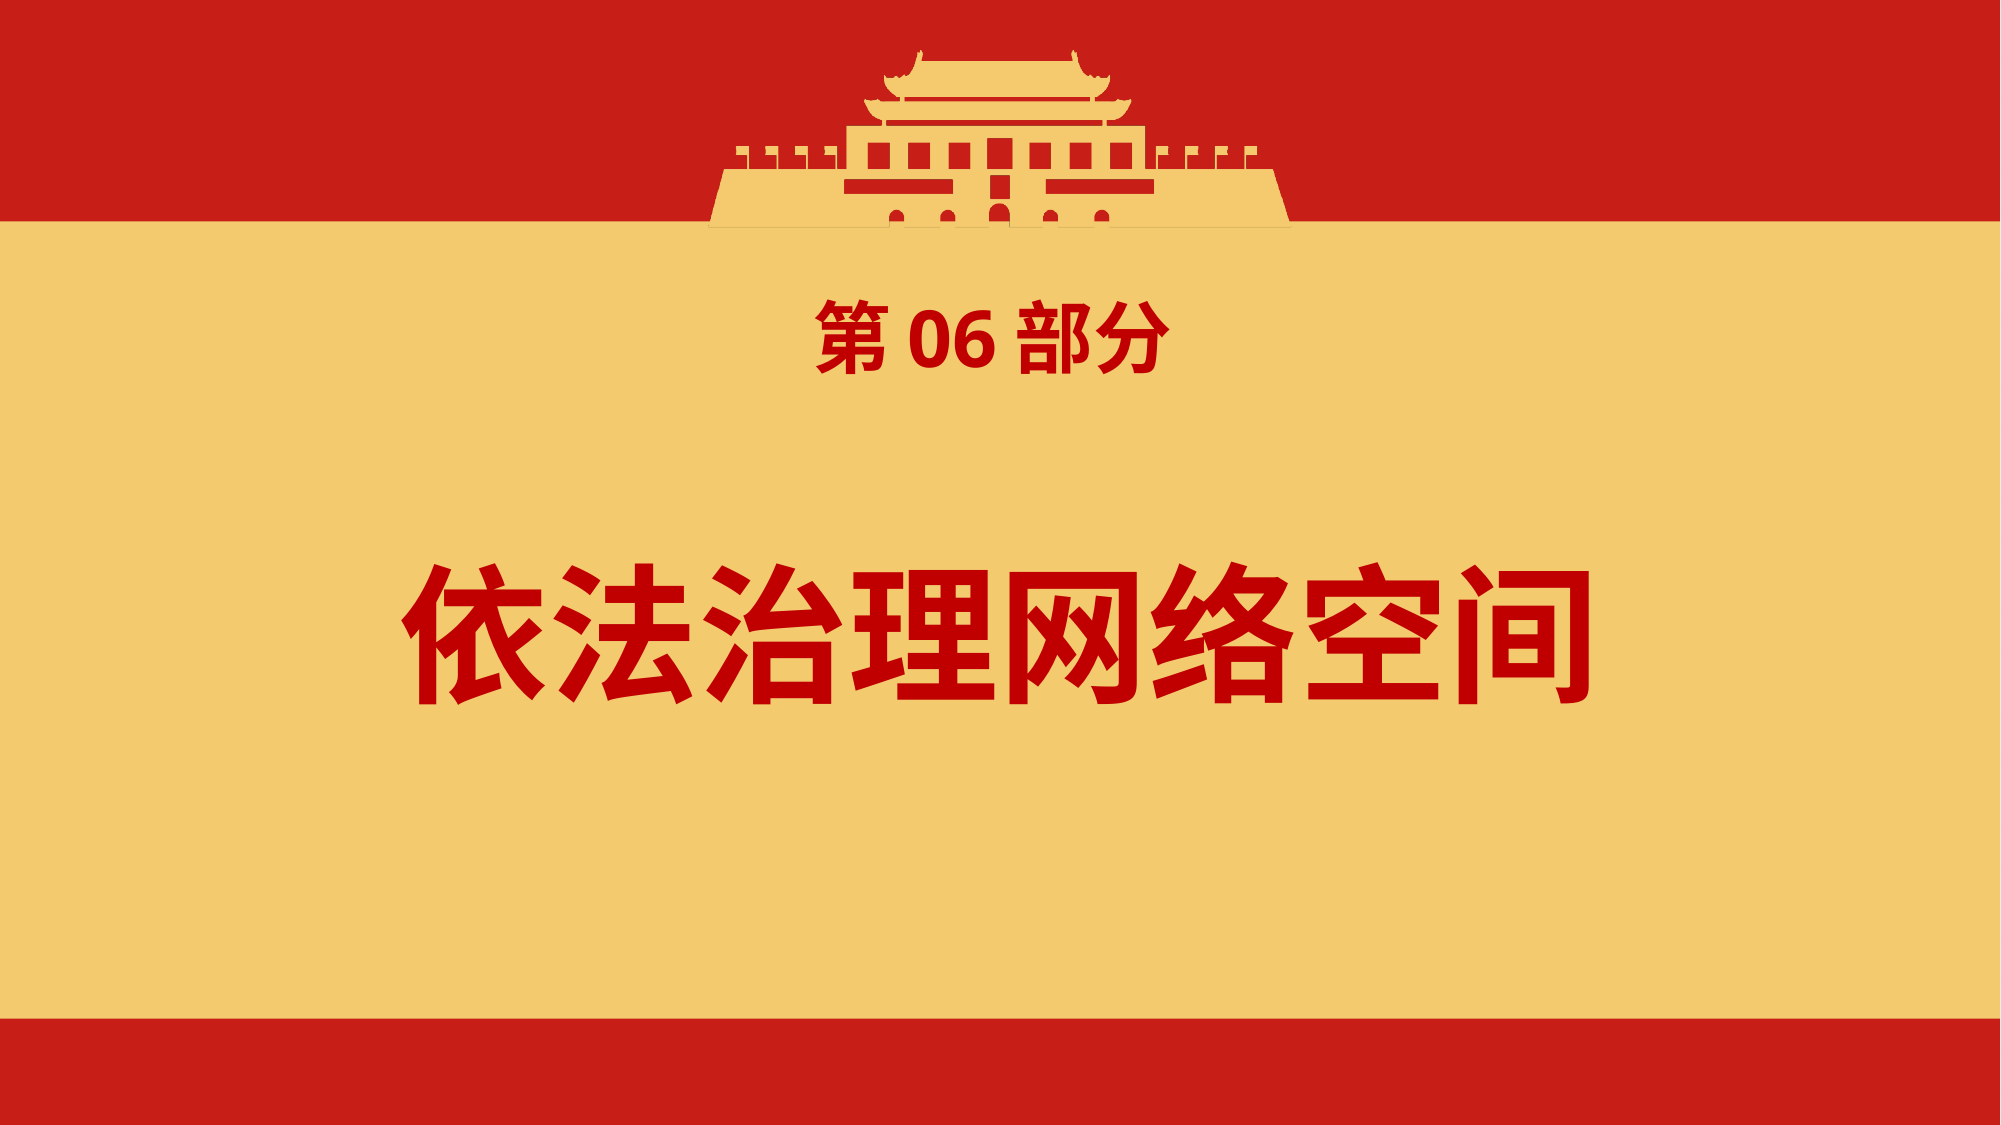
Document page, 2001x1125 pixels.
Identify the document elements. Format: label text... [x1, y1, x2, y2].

picture [676, 0, 1324, 327]
list 依法治理网络空间 [383, 534, 1617, 836]
title 第06部分 [797, 291, 1203, 470]
